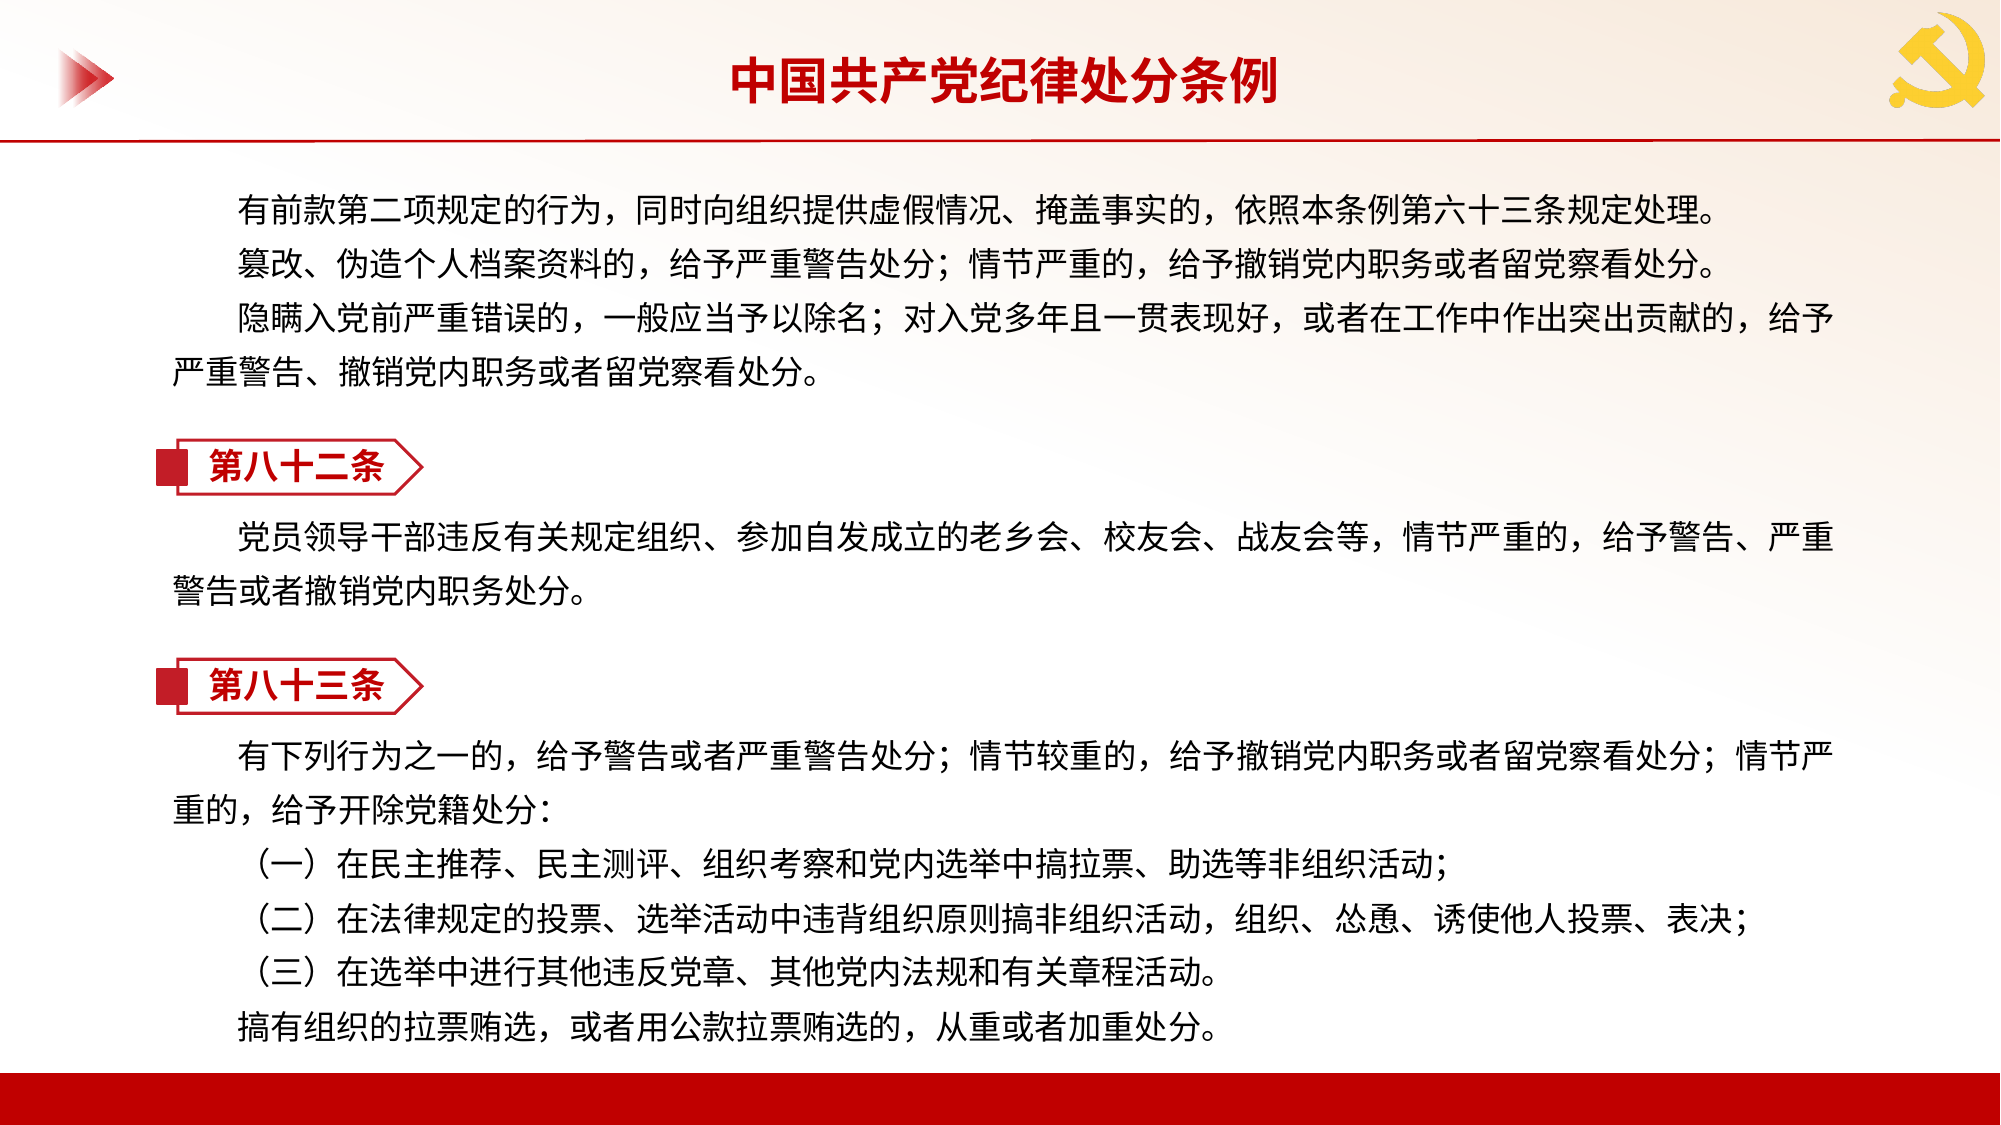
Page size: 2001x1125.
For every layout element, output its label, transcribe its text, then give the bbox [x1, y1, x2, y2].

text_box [156, 656, 422, 714]
text_box [0, 1072, 2000, 1125]
picture [1889, 12, 1985, 108]
text_box 有前款第二项规定的行为，同时向组织提供虚假情况、掩盖事实的，依照本条例第六十三条规定处理。 篡改、伪造个人档案资料的，给予严重警告处分；情节严重的，给予撤销党内职务或者留党察看处分。 隐瞒入党前严重错误的，一般应当予以除名；对入党多年且一贯表现好，或者在工作中作出突出贡献的，给予严重警告、撤销党内职务或者留党察看处分。 [157, 167, 1850, 249]
text_box 有下列行为之一的，给予警告或者严重警告处分；情节较重的，给予撤销党内职务或者留党察看处分；情节严重的，给予开除党籍处分： （一）在民主推荐、民主测评、组织考察和党内选举中搞拉票、助选等非组织活动； （二）在法律规定的投票、选举活动中违背组织原则搞非组织活动，组织、怂恿、诱使他人投票、表决； （三）在选举中进行其他违反党章、其他党内法规和有关章程活动。 搞有组织的拉票贿选，或者用公款拉票贿选的，从重或者加重处分。 [157, 713, 1850, 795]
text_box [156, 436, 422, 495]
text_box 党员领导干部违反有关规定组织、参加自发成立的老乡会、校友会、战友会等，情节严重的，给予警告、严重警告或者撤销党内职务处分。 [157, 494, 1850, 576]
text_box 中国共产党纪律处分条例 [303, 29, 1705, 117]
